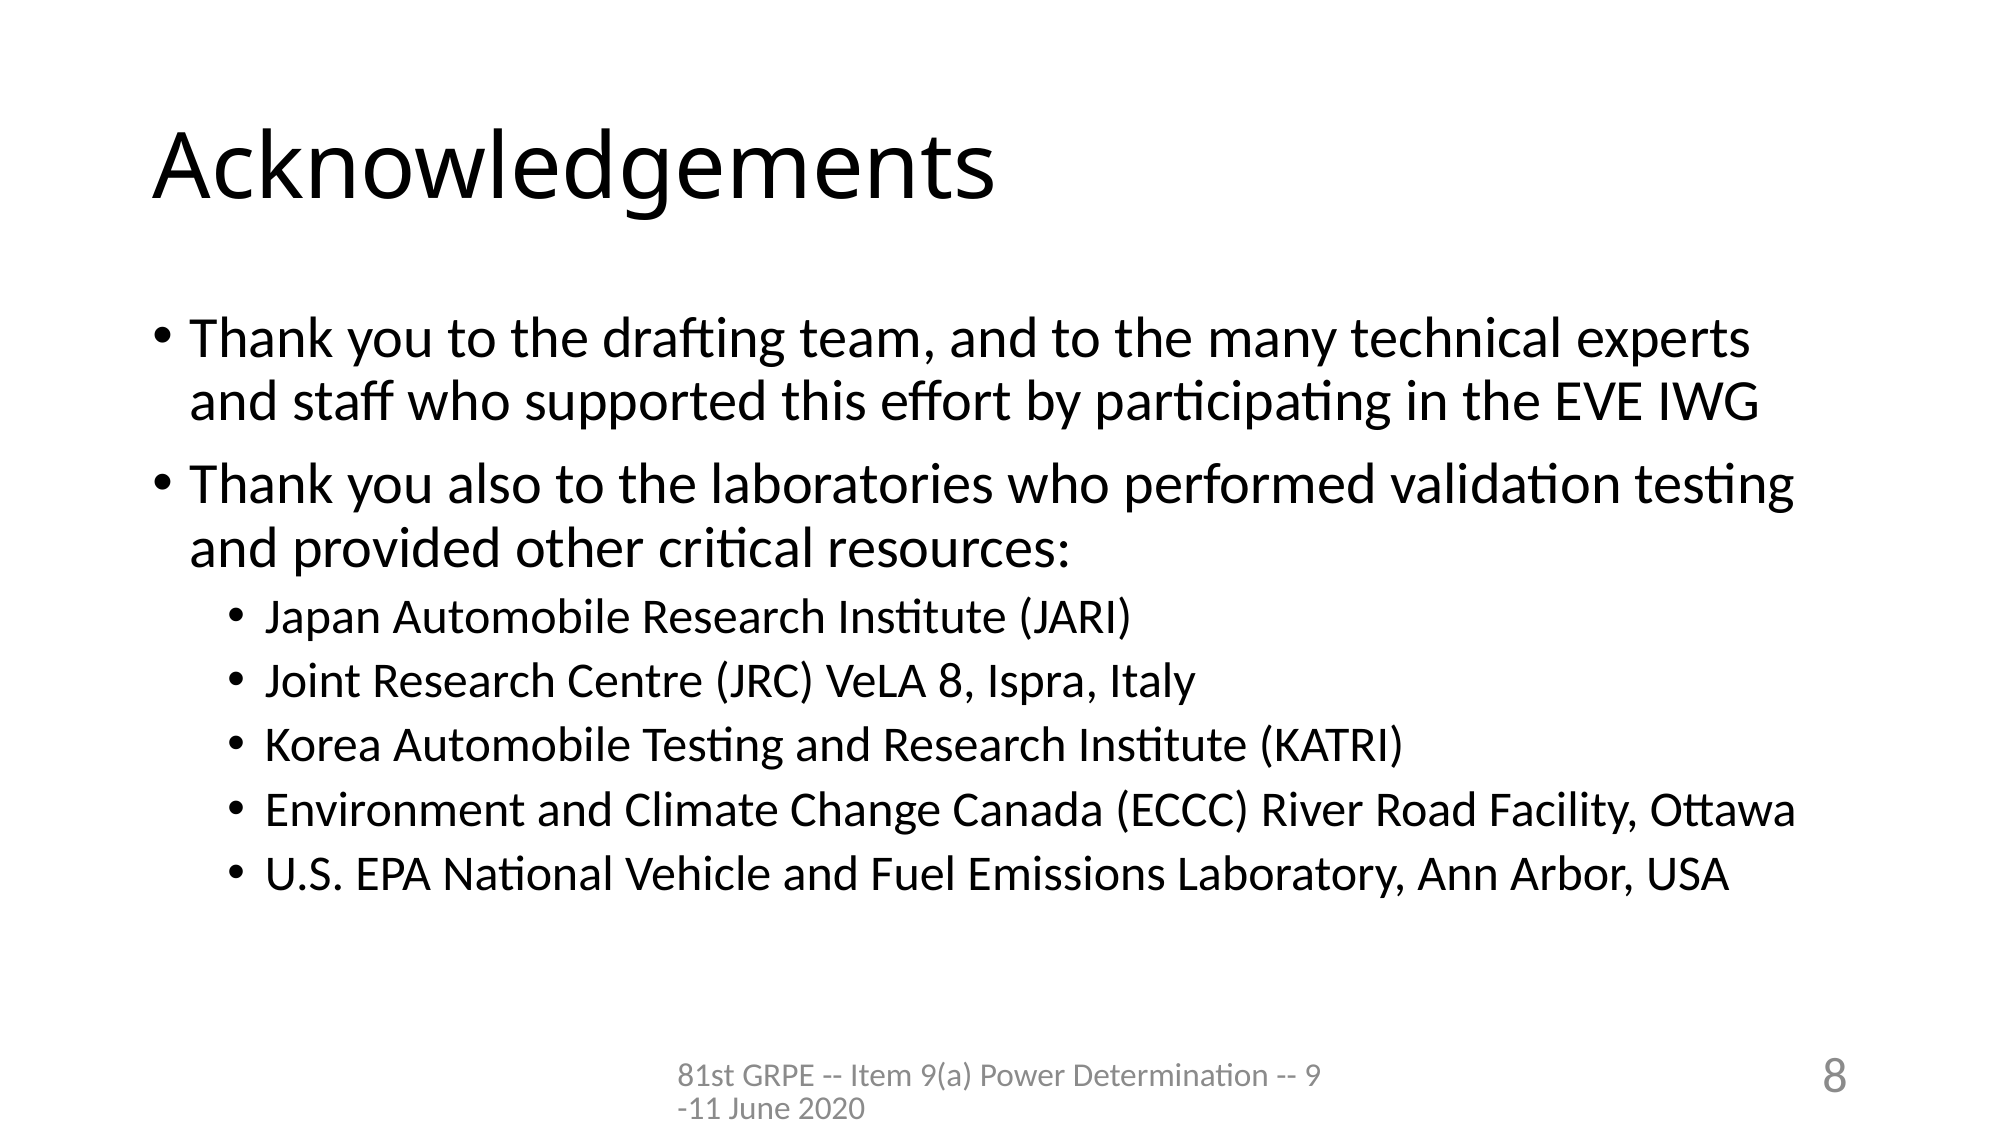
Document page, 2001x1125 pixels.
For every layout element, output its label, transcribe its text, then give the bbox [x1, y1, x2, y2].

slide_number 8 [1412, 1042, 1863, 1103]
footer 81st GRPE -- Item 9(a) Power Determination -- 9-11 June 2020 [662, 1042, 1338, 1103]
title Acknowledgements [137, 59, 1863, 278]
list Thank you to the drafting team, and to the many technical experts and staff who supported this effort by participating in the EVE IWG Thank you also to the laboratories who performed validation testing and provided other critical resources: Japan Automobile Research Institute (JARI) Joint Research Centre (JRC) VeLA 8, Ispra, Italy Korea Automobile Testing and Research Institute (KATRI) Environment and Climate Change Canada (ECCC) River Road Facility, Ottawa U.S. EPA National Vehicle and Fuel Emissions Laboratory, Ann Arbor, USA [137, 299, 1863, 1014]
